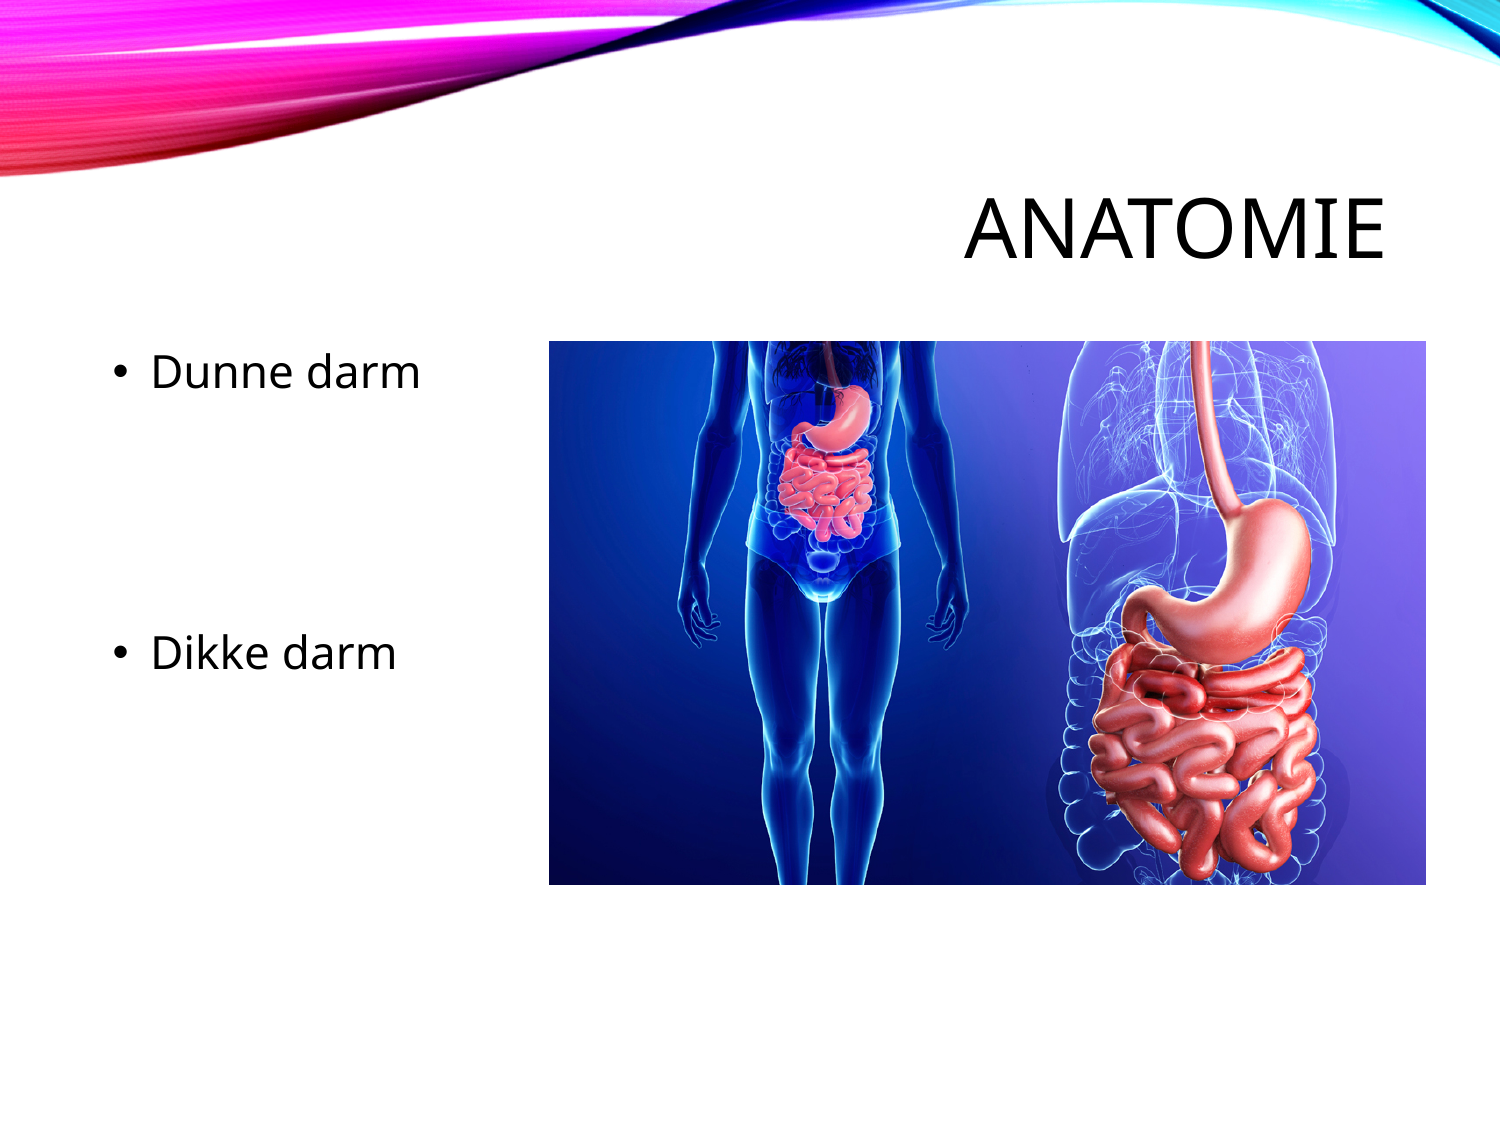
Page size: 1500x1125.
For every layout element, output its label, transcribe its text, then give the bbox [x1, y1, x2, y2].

picture [0, 0, 1500, 178]
title Anatomie [356, 125, 1403, 338]
list Dunne darm Dikke darm [97, 341, 1403, 1009]
picture [548, 341, 1426, 886]
